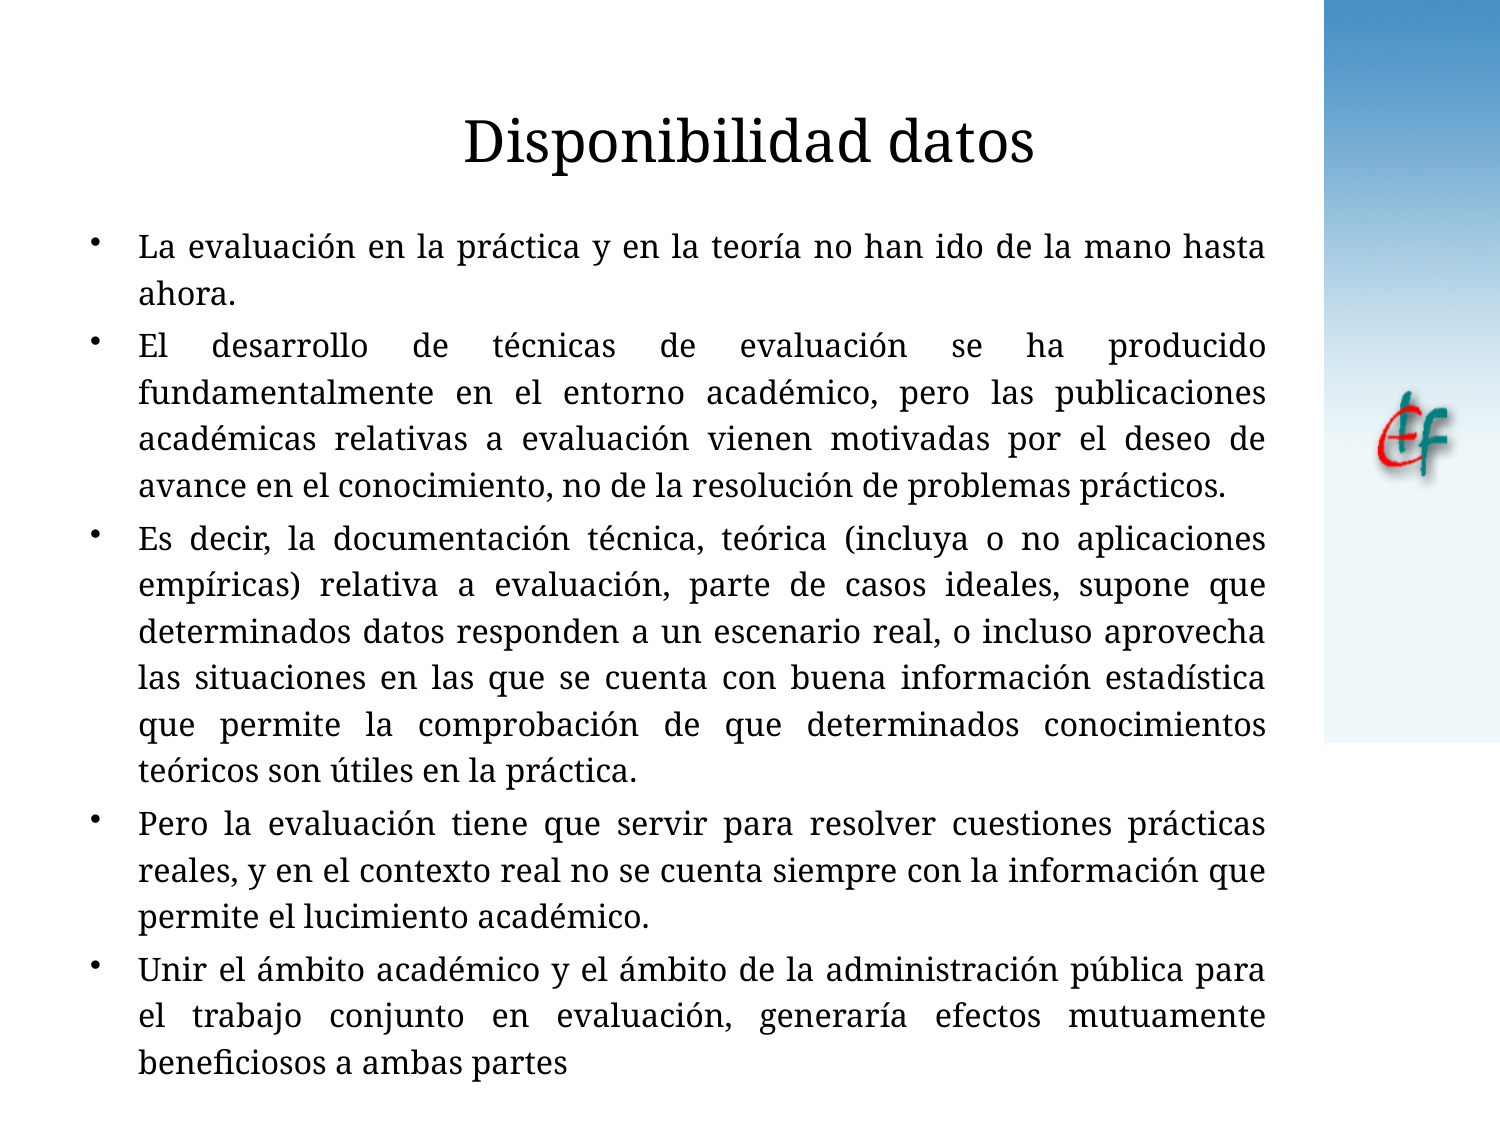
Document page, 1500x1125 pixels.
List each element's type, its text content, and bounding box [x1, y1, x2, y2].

list La evaluación en la práctica y en la teoría no han ido de la mano hasta ahora. El desarrollo de técnicas de evaluación se ha producido fundamentalmente en el entorno académico, pero las publicaciones académicas relativas a evaluación vienen motivadas por el deseo de avance en el conocimiento, no de la resolución de problemas prácticos. Es decir, la documentación técnica, teórica (incluya o no aplicaciones empíricas) relativa a evaluación, parte de casos ideales, supone que determinados datos responden a un escenario real, o incluso aprovecha las situaciones en las que se cuenta con buena información estadística que permite la comprobación de que determinados conocimientos teóricos son útiles en la práctica. Pero la evaluación tiene que servir para resolver cuestiones prácticas reales, y en el contexto real no se cuenta siempre con la información que permite el lucimiento académico. Unir el ámbito académico y el ámbito de la administración pública para el trabajo conjunto en evaluación, generaría efectos mutuamente beneficiosos a ambas partes [74, 210, 1282, 1102]
title Disponibilidad datos [74, 44, 1318, 233]
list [1323, 0, 1500, 743]
